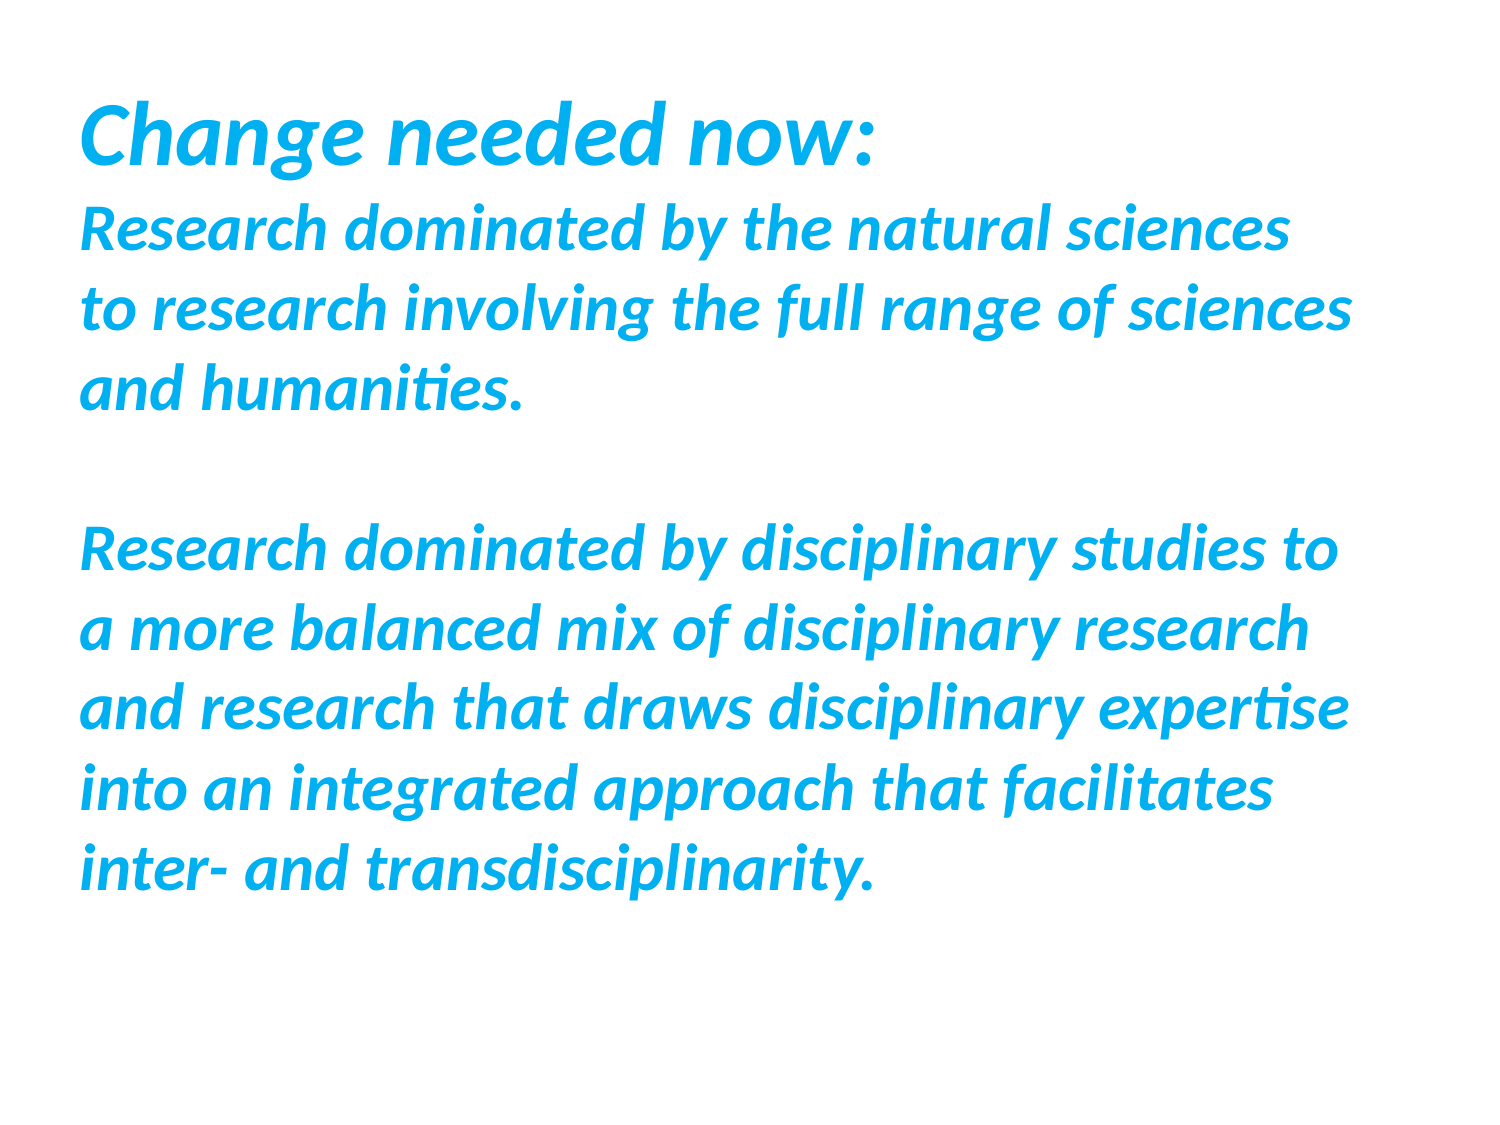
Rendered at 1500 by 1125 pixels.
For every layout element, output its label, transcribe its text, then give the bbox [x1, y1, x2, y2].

text_box Change needed now: Research dominated by the natural sciences to research involving the full range of sciences and humanities. Research dominated by disciplinary studies to a more balanced mix of disciplinary research and research that draws disciplinary expertise into an integrated approach that facilitates inter- and transdisciplinarity. [64, 66, 1376, 956]
